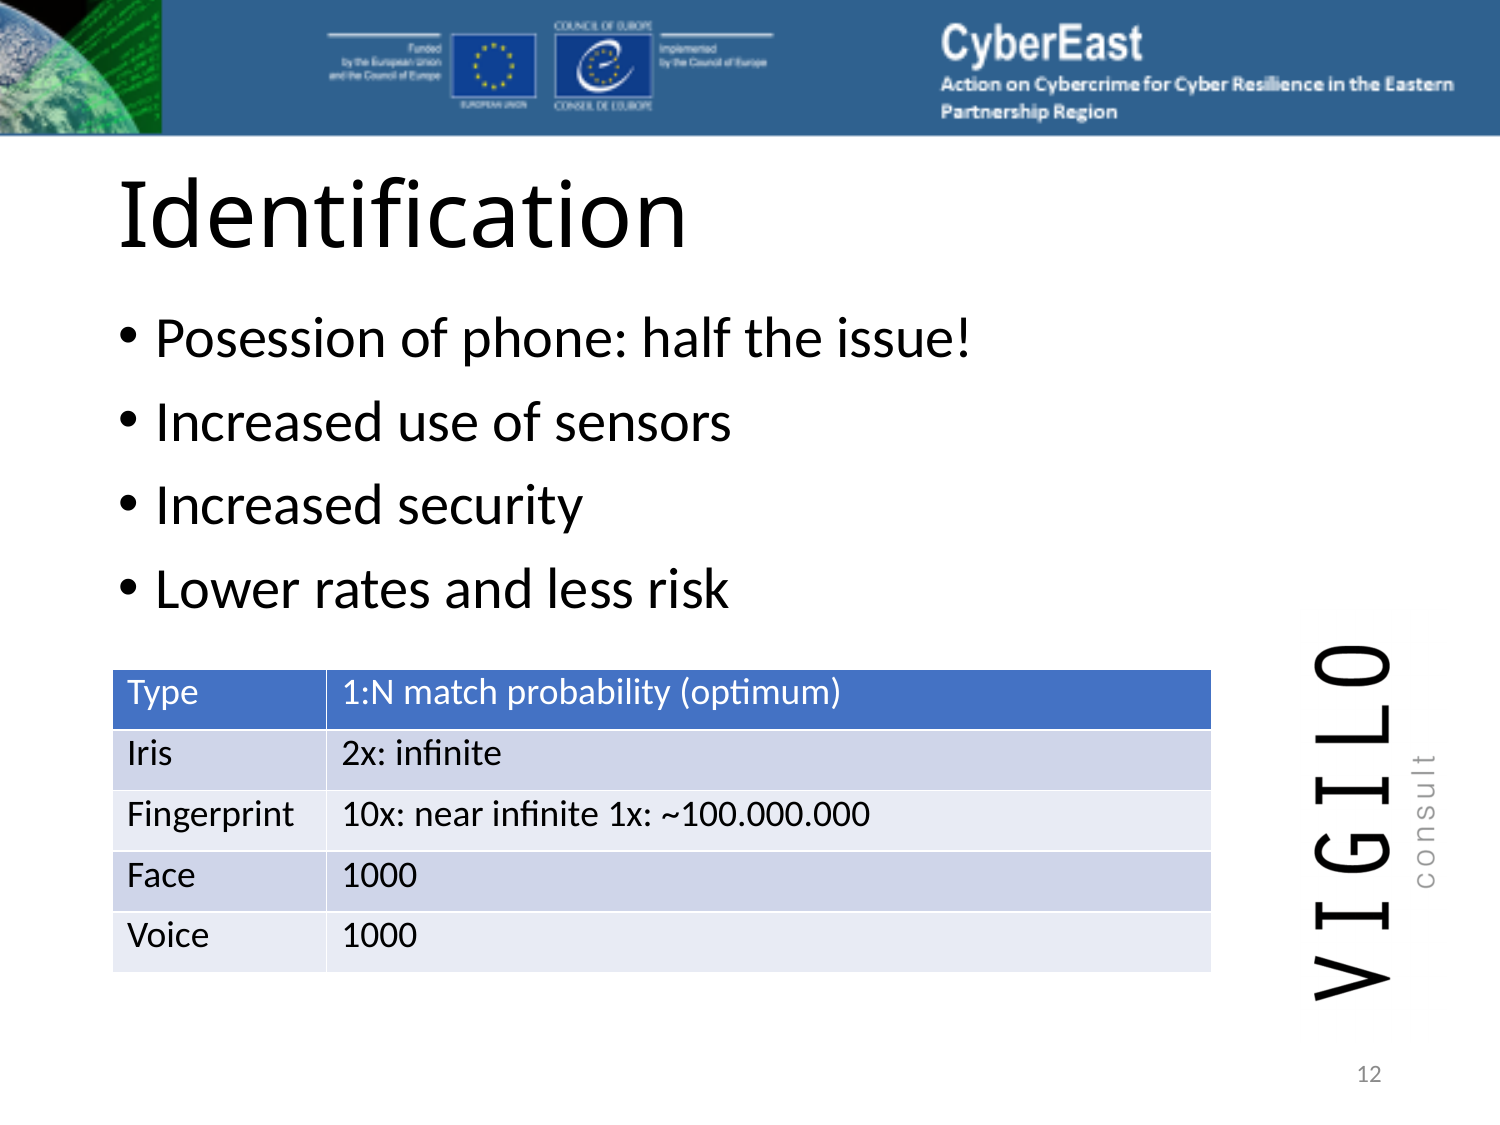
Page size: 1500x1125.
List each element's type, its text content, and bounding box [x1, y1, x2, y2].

slide_number 12 [1059, 1042, 1397, 1103]
table_cell 2x: infinite [327, 731, 1211, 790]
title Identification [103, 59, 1397, 278]
table_cell 1000 [327, 852, 1211, 911]
table_header 1:N match probability (optimum) [327, 670, 1211, 729]
list Posession of phone: half the issue! Increased use of sensors Increased security Lower rates and less risk [103, 299, 1397, 1014]
table_header Type [113, 670, 326, 729]
table_cell 10x: near infinite 1x: ~100.000.000 [327, 791, 1211, 850]
table_cell Face [113, 852, 326, 911]
table_cell Iris [113, 731, 326, 790]
table_cell Fingerprint [113, 791, 326, 850]
table_cell 1000 [327, 913, 1211, 972]
table_cell Voice [113, 913, 326, 972]
picture [0, 0, 1500, 1125]
